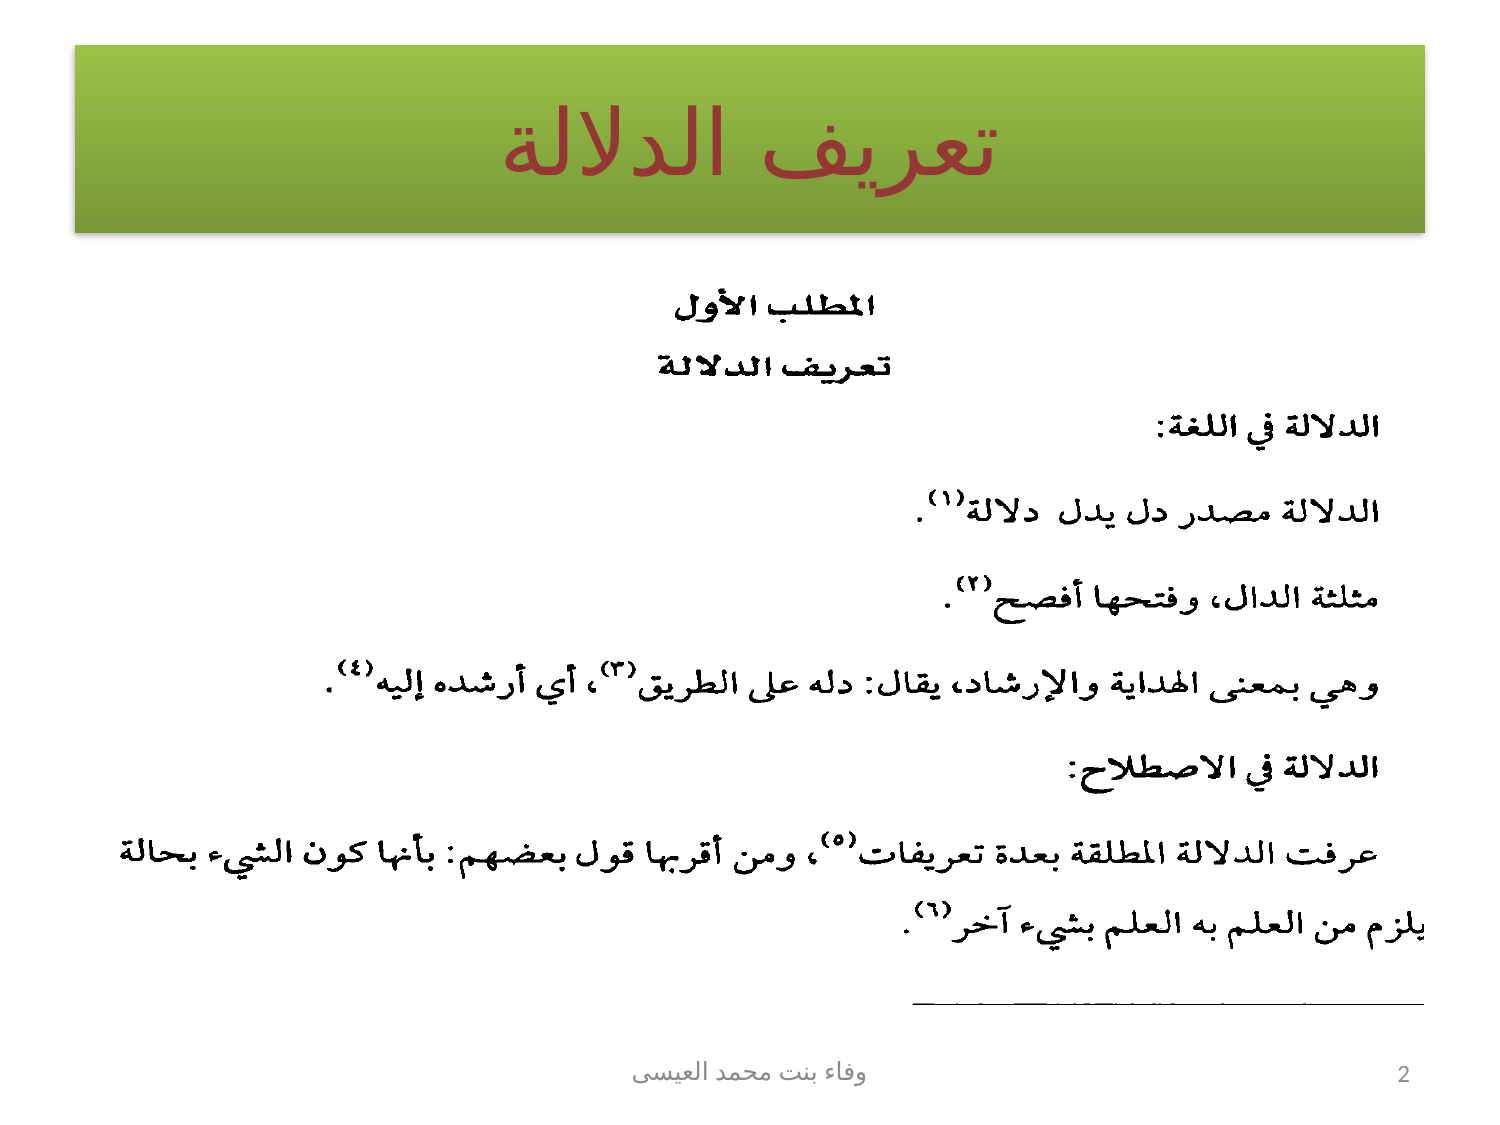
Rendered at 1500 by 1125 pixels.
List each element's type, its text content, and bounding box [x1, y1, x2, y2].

slide_number 2 [1074, 1042, 1425, 1103]
footer وفاء بنت محمد العيسى [512, 1042, 988, 1103]
title تعريف الدلالة [75, 45, 1425, 233]
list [76, 262, 1424, 1006]
